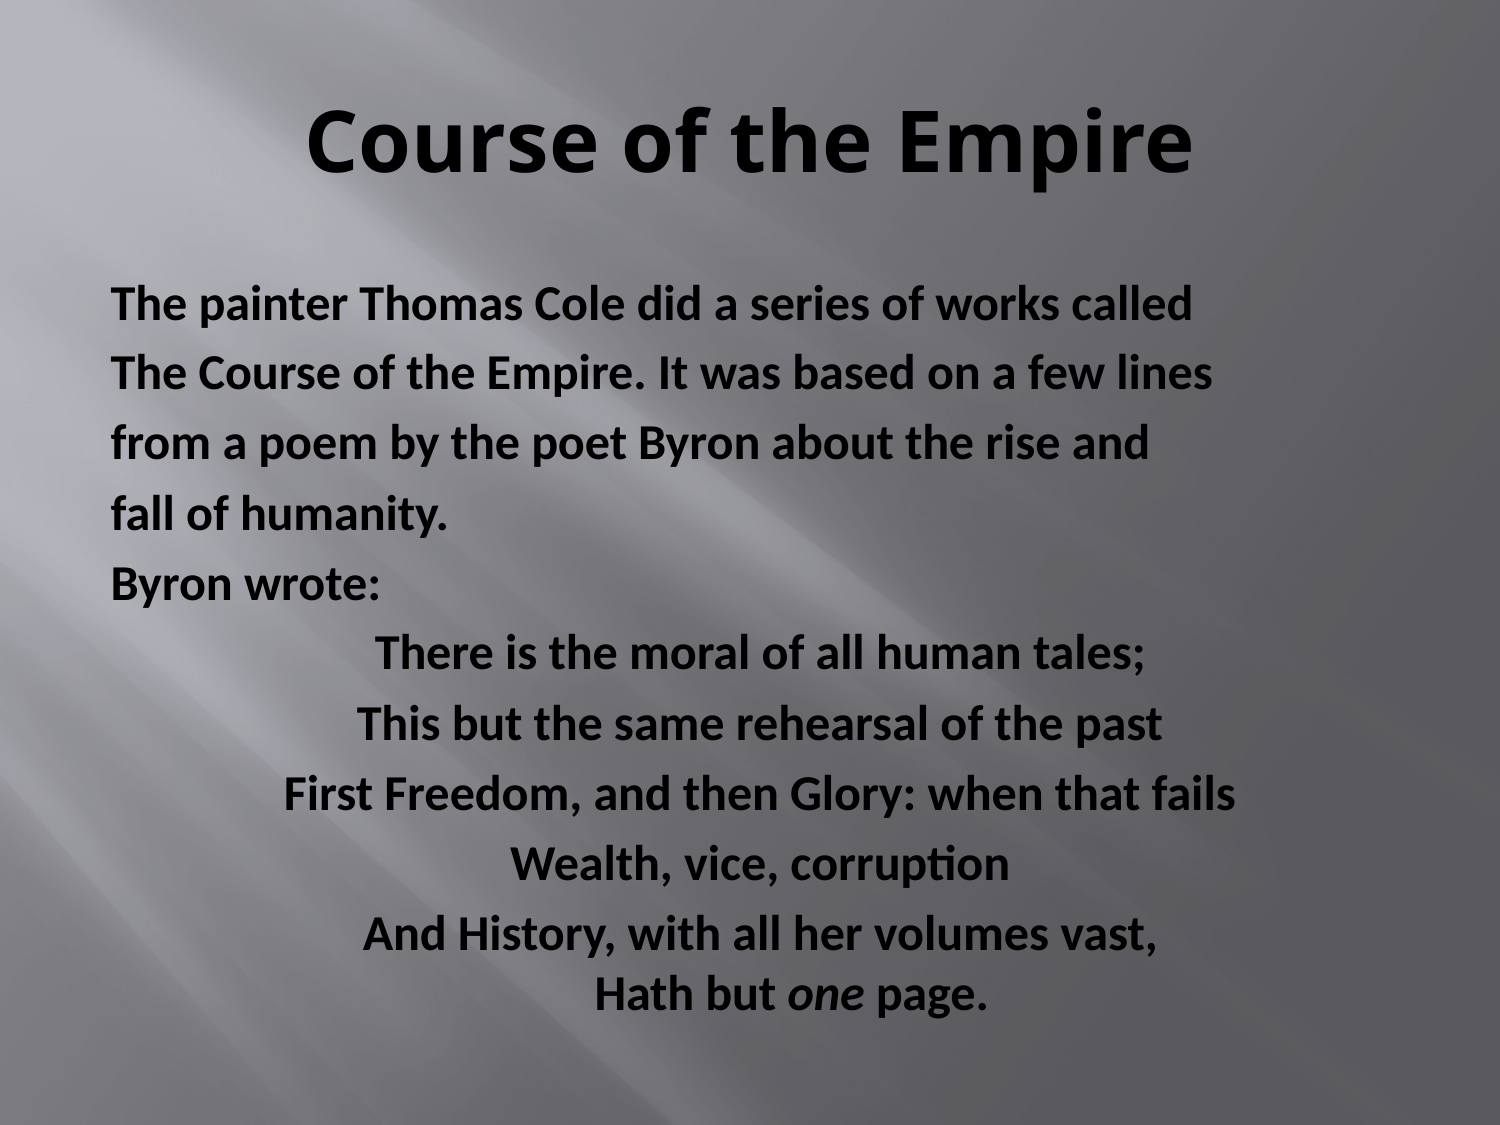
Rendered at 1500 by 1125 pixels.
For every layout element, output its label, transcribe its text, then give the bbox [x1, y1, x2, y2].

list The painter Thomas Cole did a series of works called The Course of the Empire. It was based on a few lines from a poem by the poet Byron about the rise and fall of humanity. Byron wrote: There is the moral of all human tales; This but the same rehearsal of the past First Freedom, and then Glory: when that fails Wealth, vice, corruption And History, with all her volumes vast, Hath but one page. [75, 262, 1425, 1035]
title Course of the Empire [75, 45, 1425, 233]
